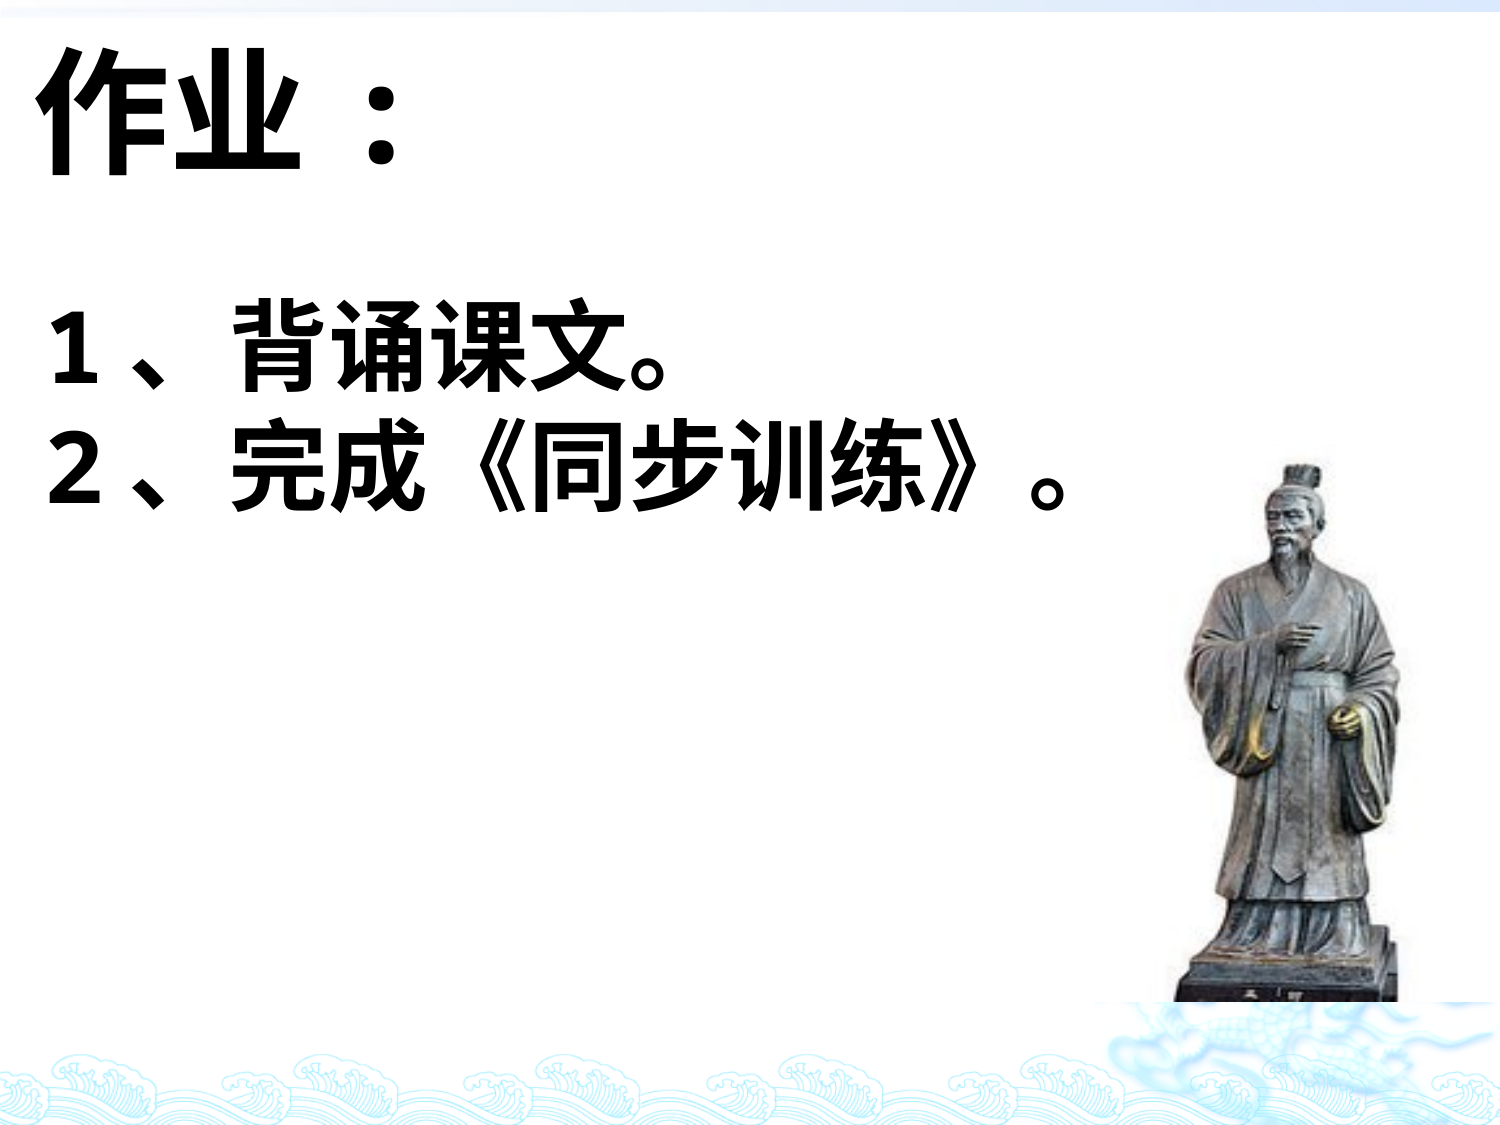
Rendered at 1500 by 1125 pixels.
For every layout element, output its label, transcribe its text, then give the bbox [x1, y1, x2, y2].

text_box 1、背诵课文。 2、完成《同步训练》。 [29, 156, 1471, 532]
text_box 作业: [17, 19, 869, 199]
picture [1086, 443, 1500, 1002]
